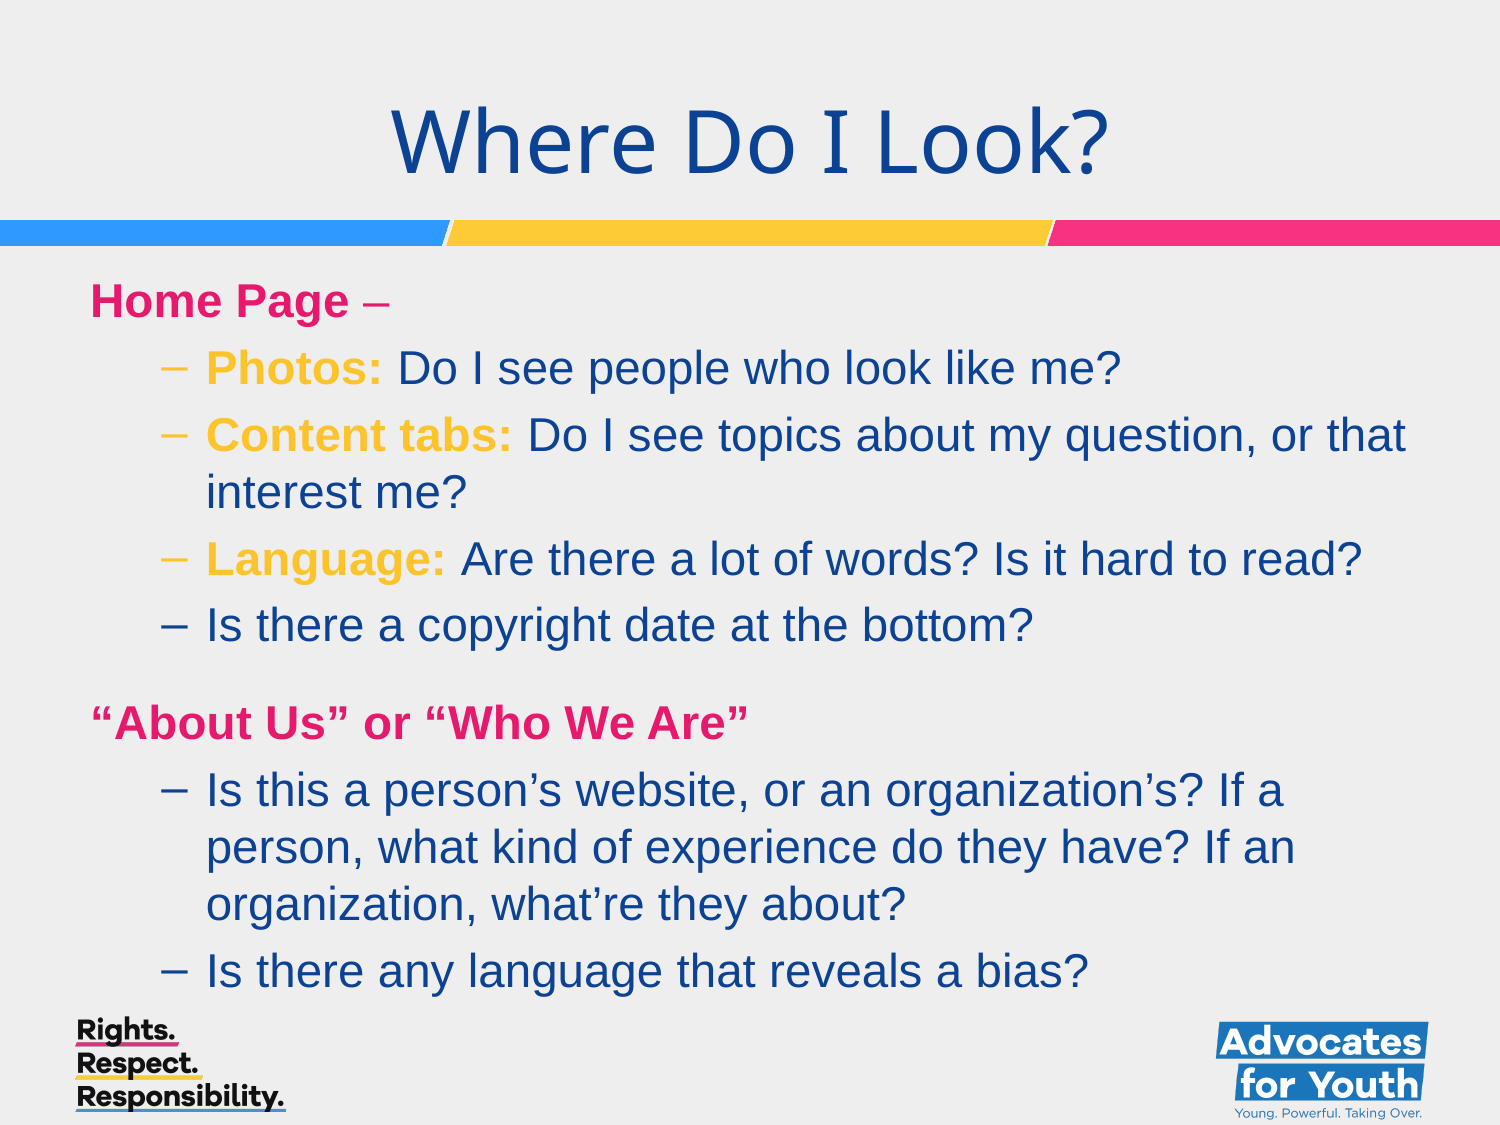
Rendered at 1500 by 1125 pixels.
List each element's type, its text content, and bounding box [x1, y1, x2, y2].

list Home Page – Photos: Do I see people who look like me? Content tabs: Do I see topics about my question, or that interest me? Language: Are there a lot of words? Is it hard to read? Is there a copyright date at the bottom? “About Us” or “Who We Are” Is this a person’s website, or an organization’s? If a person, what kind of experience do they have? If an organization, what’re they about? Is there any language that reveals a bias? [75, 262, 1425, 1005]
title Where Do I Look? [75, 45, 1425, 233]
picture [0, 207, 1500, 258]
